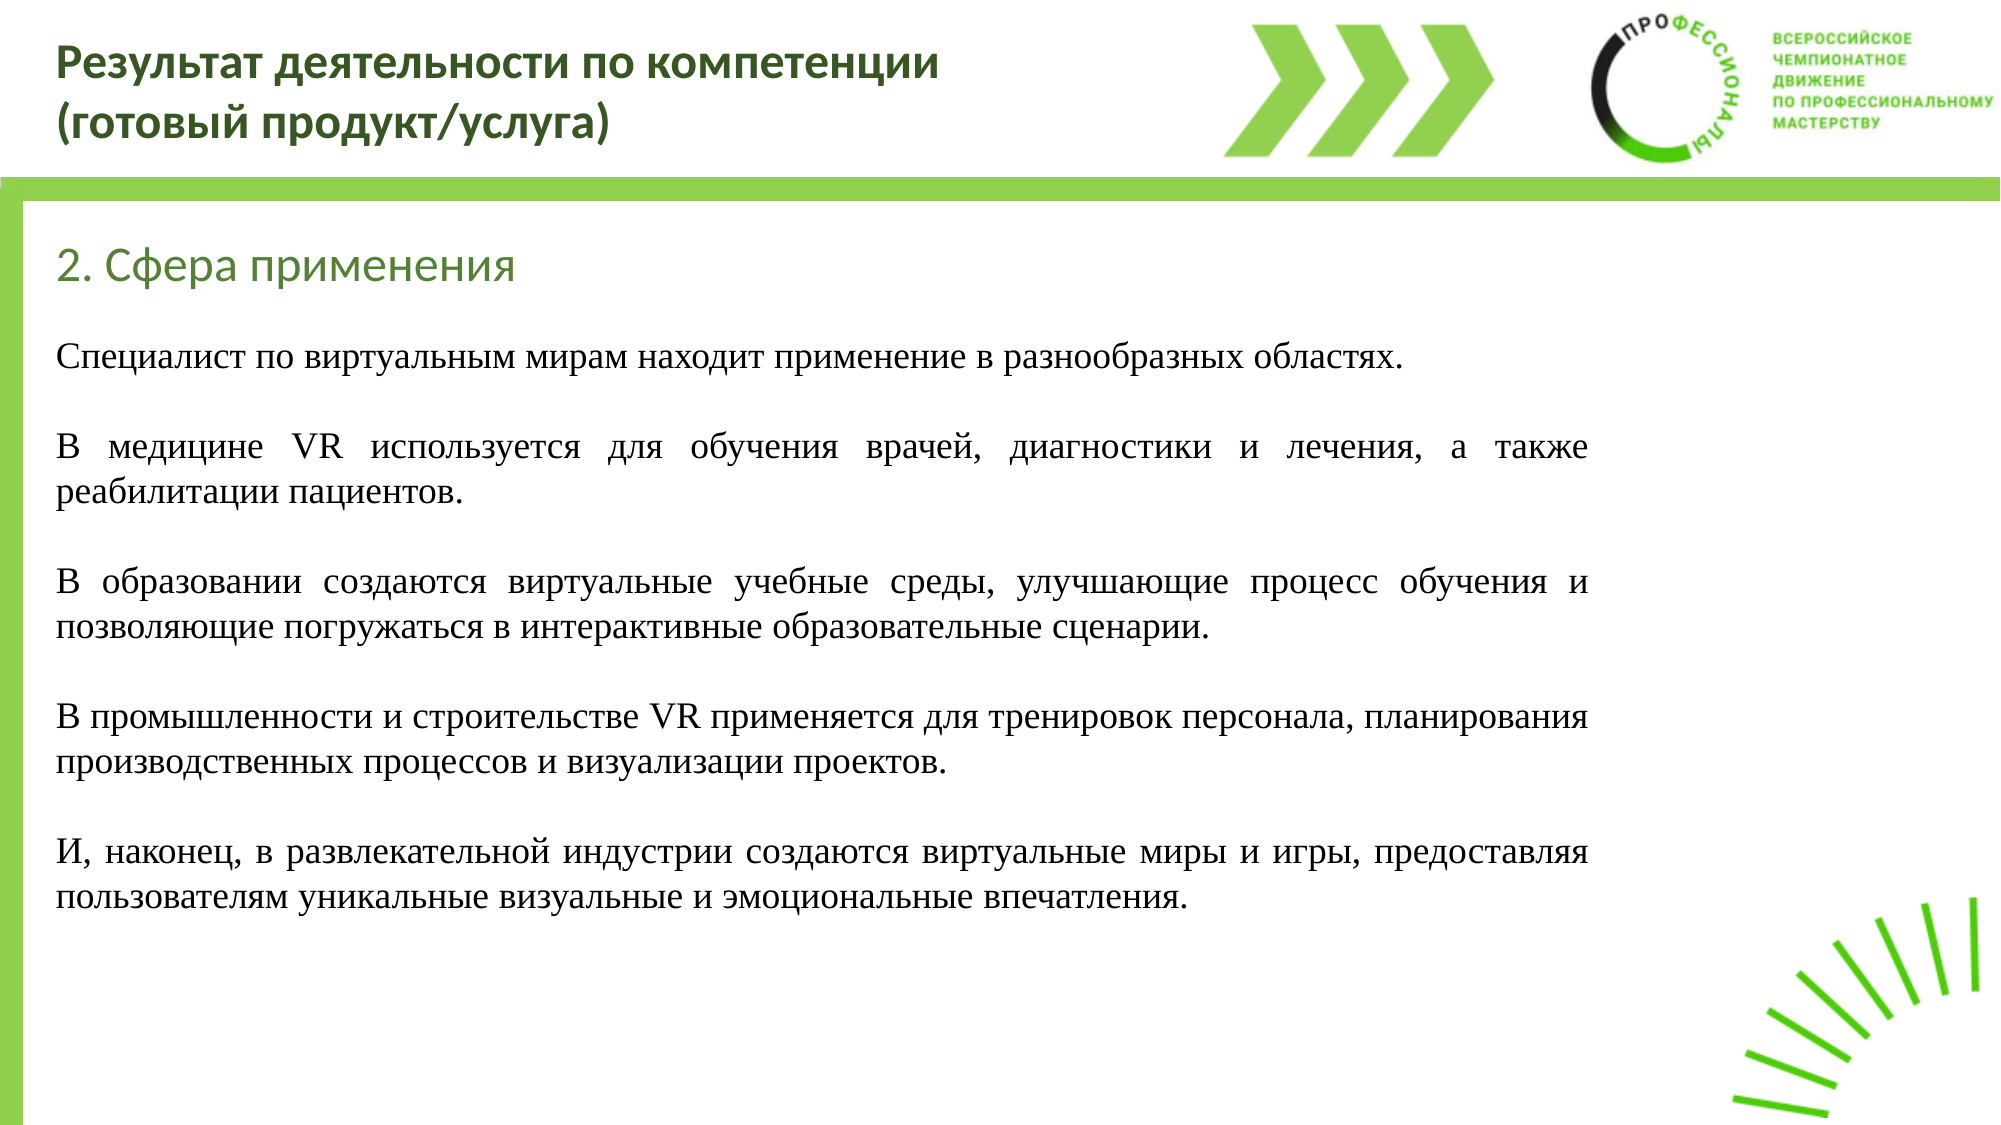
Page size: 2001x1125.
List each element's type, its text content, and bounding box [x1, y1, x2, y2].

picture [1716, 893, 2000, 1118]
picture [1210, 11, 2000, 167]
picture [0, 177, 2000, 1125]
text_box Специалист по виртуальным мирам находит применение в разнообразных областях. В медицине VR используется для обучения врачей, диагностики и лечения, а также реабилитации пациентов. В образовании создаются виртуальные учебные среды, улучшающие процесс обучения и позволяющие погружаться в интерактивные образовательные сценарии. В промышленности и строительстве VR применяется для тренировок персонала, планирования производственных процессов и визуализации проектов. И, наконец, в развлекательной индустрии создаются виртуальные миры и игры, предоставляя пользователям уникальные визуальные и эмоциональные впечатления. [40, 323, 1606, 924]
text_box 2. Сфера применения [40, 224, 1166, 300]
text_box Результат деятельности по компетенции (готовый продукт/услуга) [40, 22, 1174, 156]
